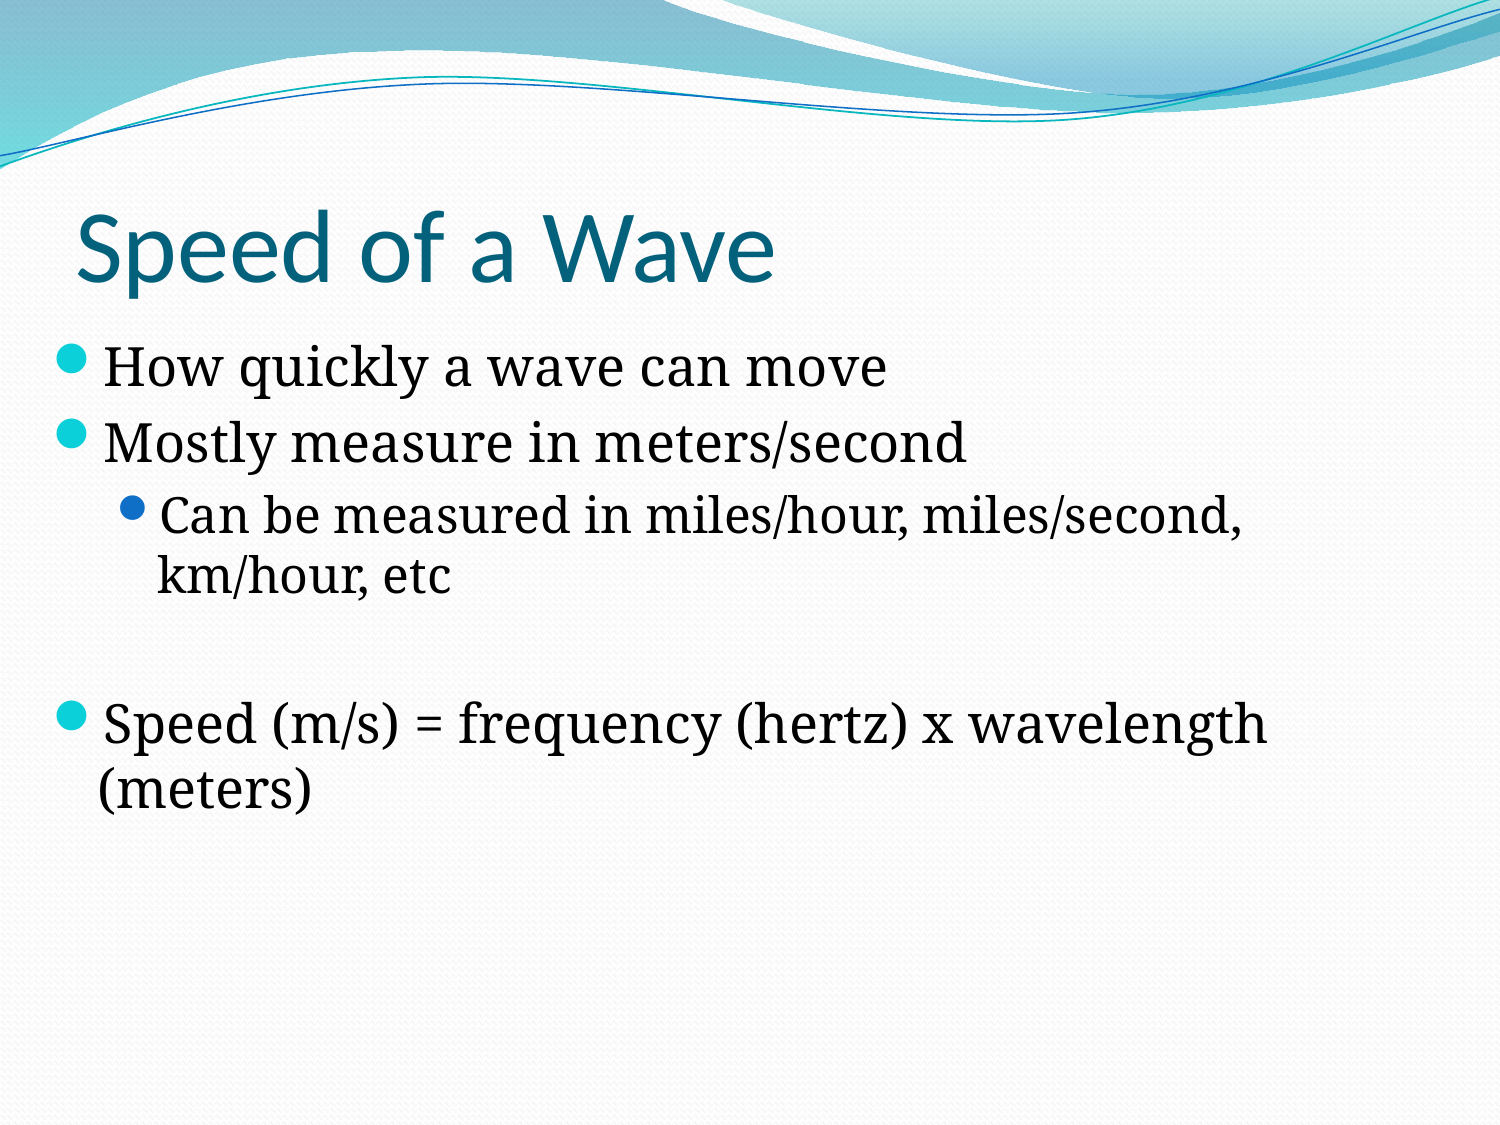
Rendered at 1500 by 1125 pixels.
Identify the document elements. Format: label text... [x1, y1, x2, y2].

list How quickly a wave can move Mostly measure in meters/second Can be measured in miles/hour, miles/second, km/hour, etc Speed (m/s) = frequency (hertz) x wavelength (meters) [37, 324, 1463, 1045]
title Speed of a Wave [75, 115, 1425, 303]
